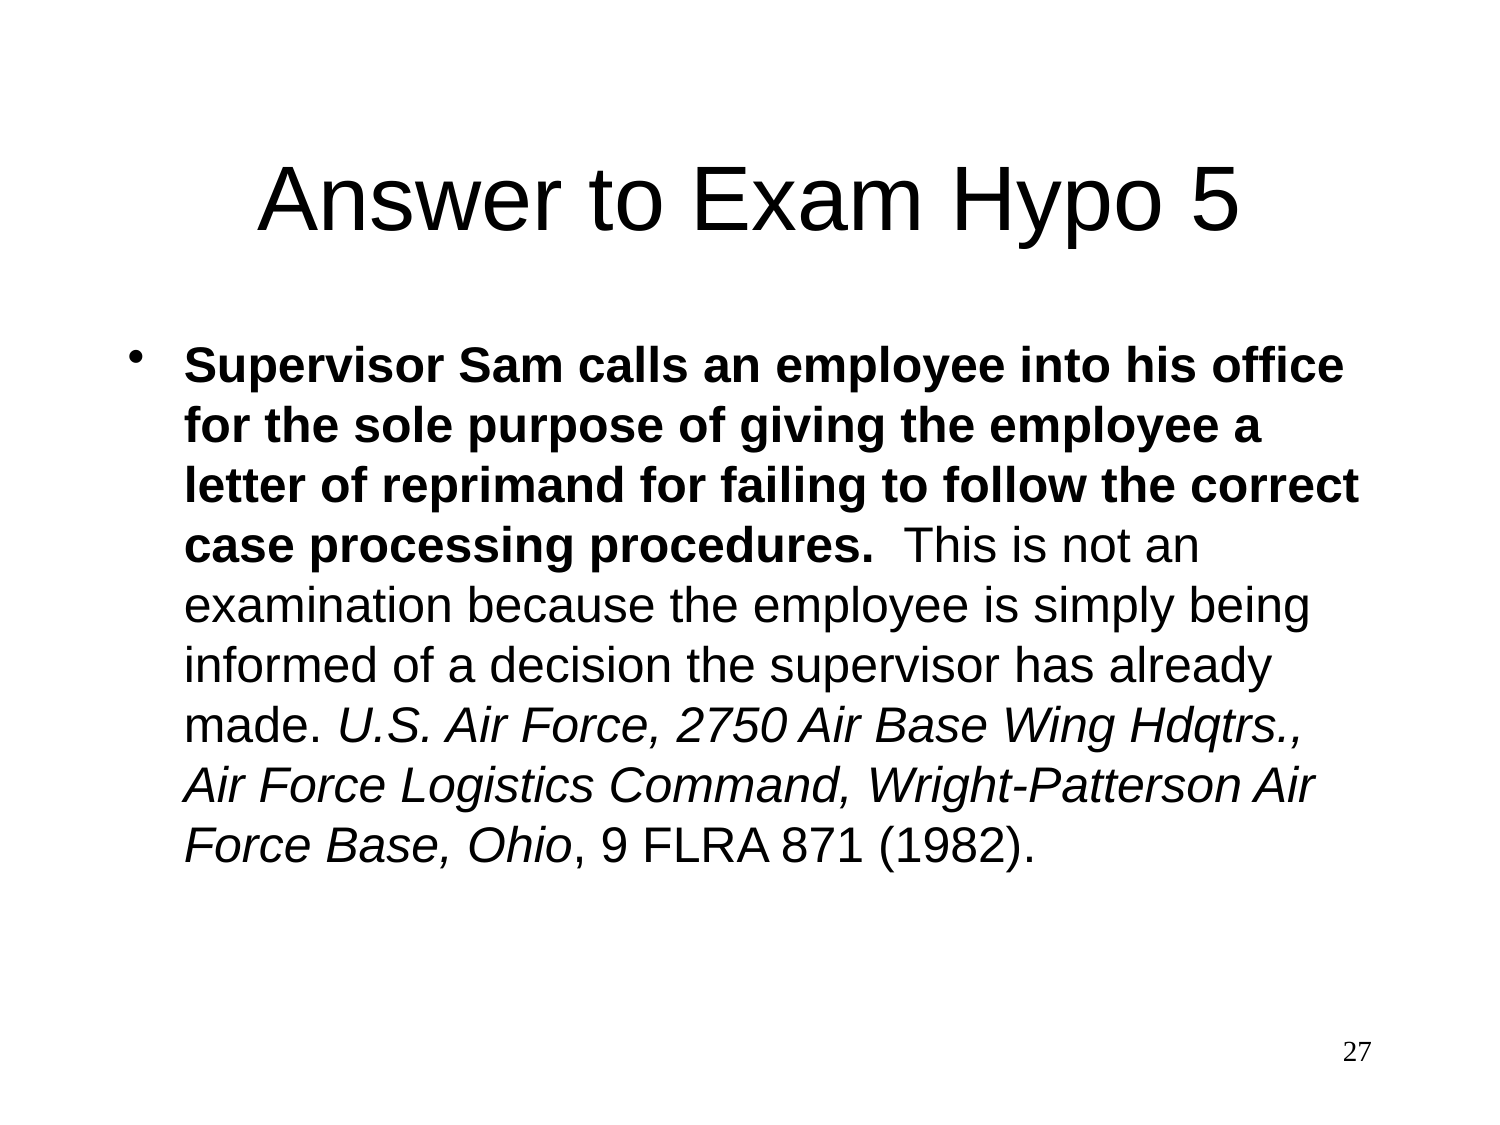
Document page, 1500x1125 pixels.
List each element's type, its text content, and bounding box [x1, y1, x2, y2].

title Answer to Exam Hypo 5 [112, 99, 1388, 288]
list Supervisor Sam calls an employee into his office for the sole purpose of giving the employee a letter of reprimand for failing to follow the correct case processing procedures. This is not an examination because the employee is simply being informed of a decision the supervisor has already made. U.S. Air Force, 2750 Air Base Wing Hdqtrs., Air Force Logistics Command, Wright-Patterson Air Force Base, Ohio, 9 FLRA 871 (1982). [112, 324, 1388, 1001]
slide_number 27 [1074, 1024, 1388, 1101]
